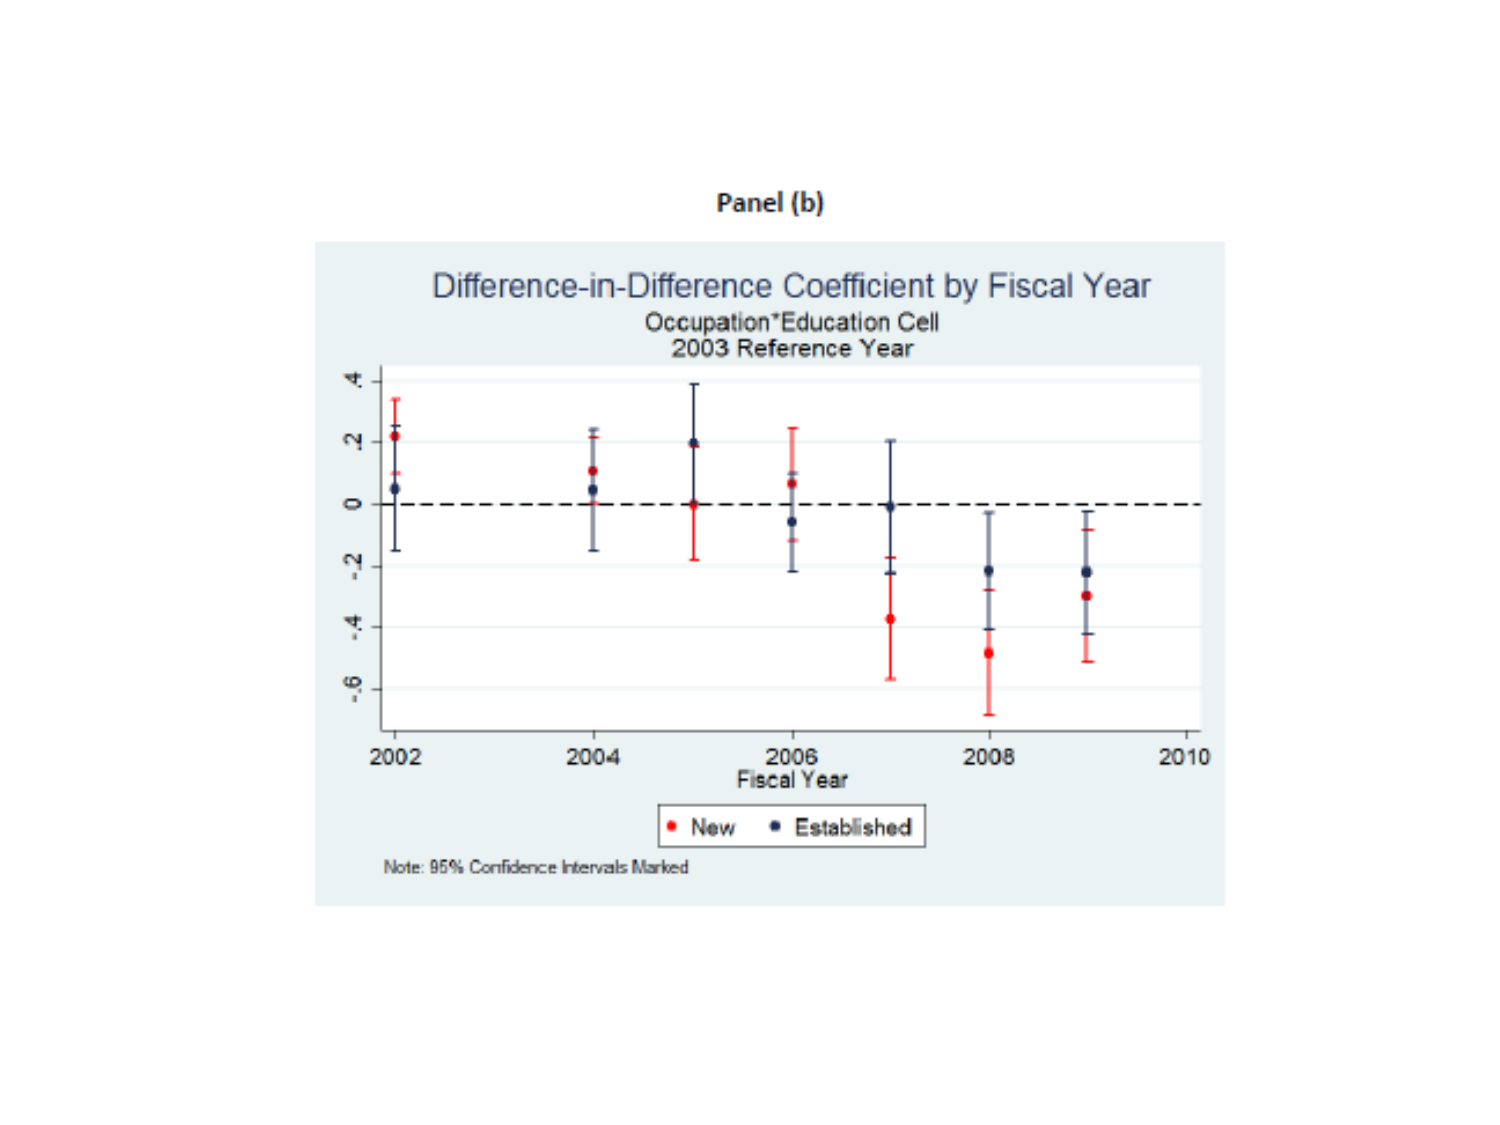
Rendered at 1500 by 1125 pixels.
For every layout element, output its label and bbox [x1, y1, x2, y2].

picture [237, 187, 1295, 926]
